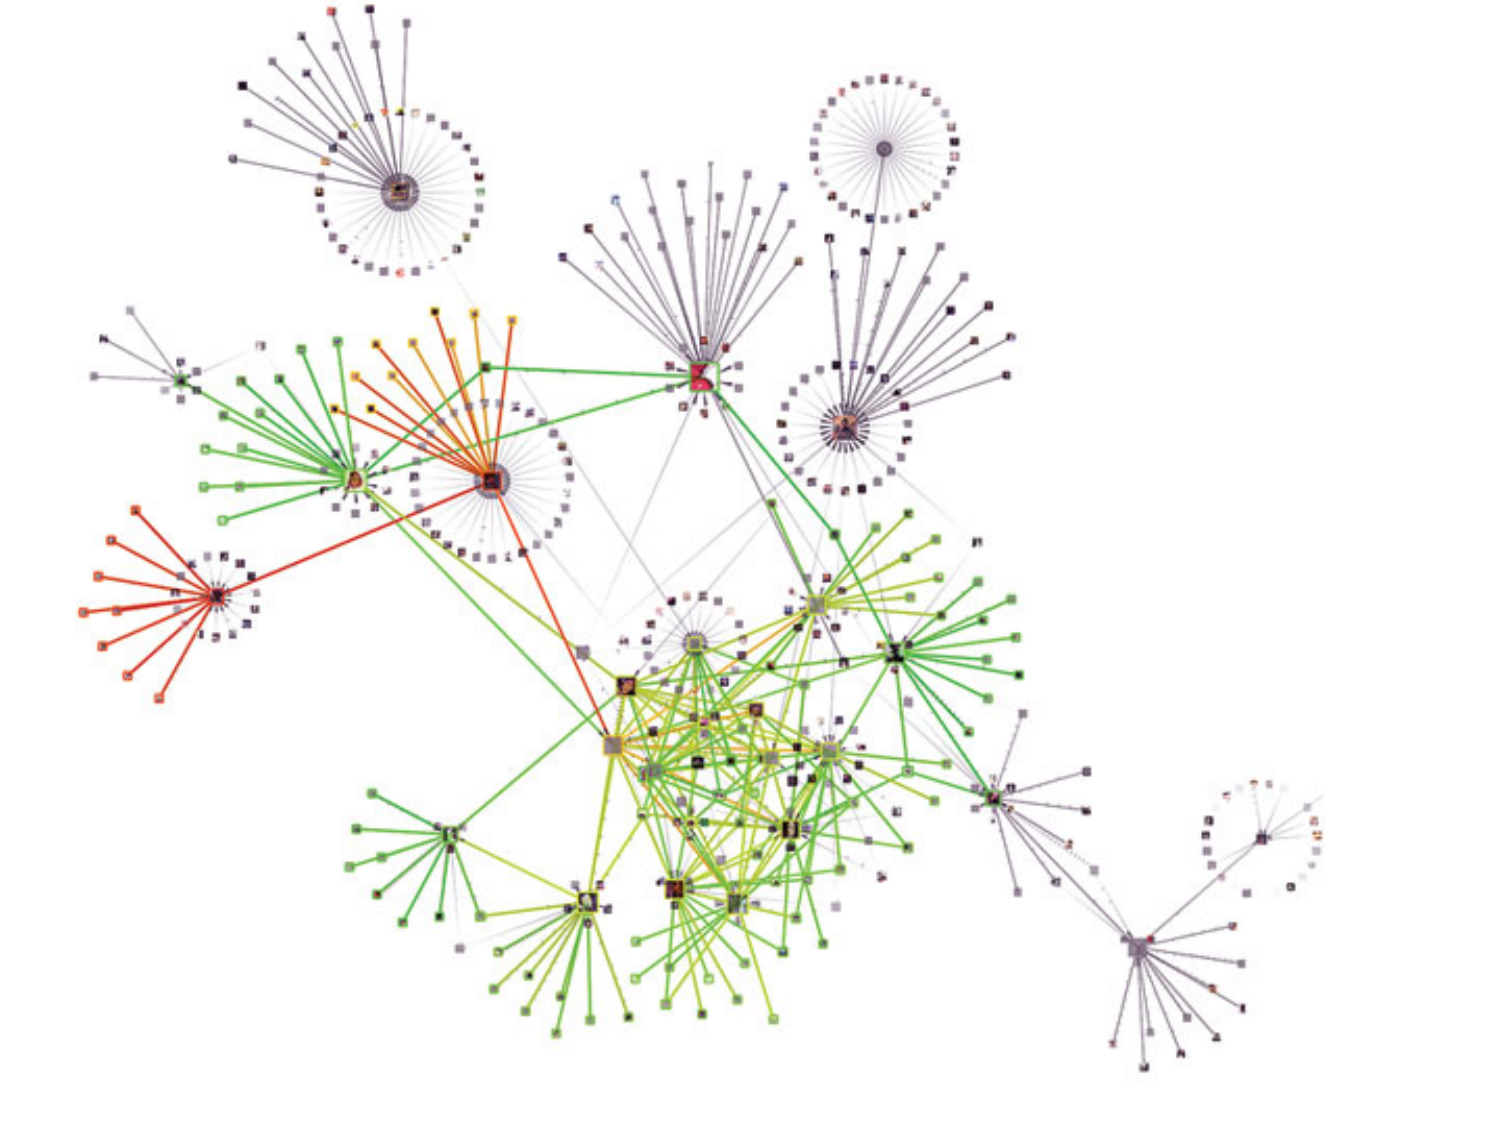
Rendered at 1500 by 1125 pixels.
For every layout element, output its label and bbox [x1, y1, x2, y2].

picture [74, 0, 1326, 1101]
